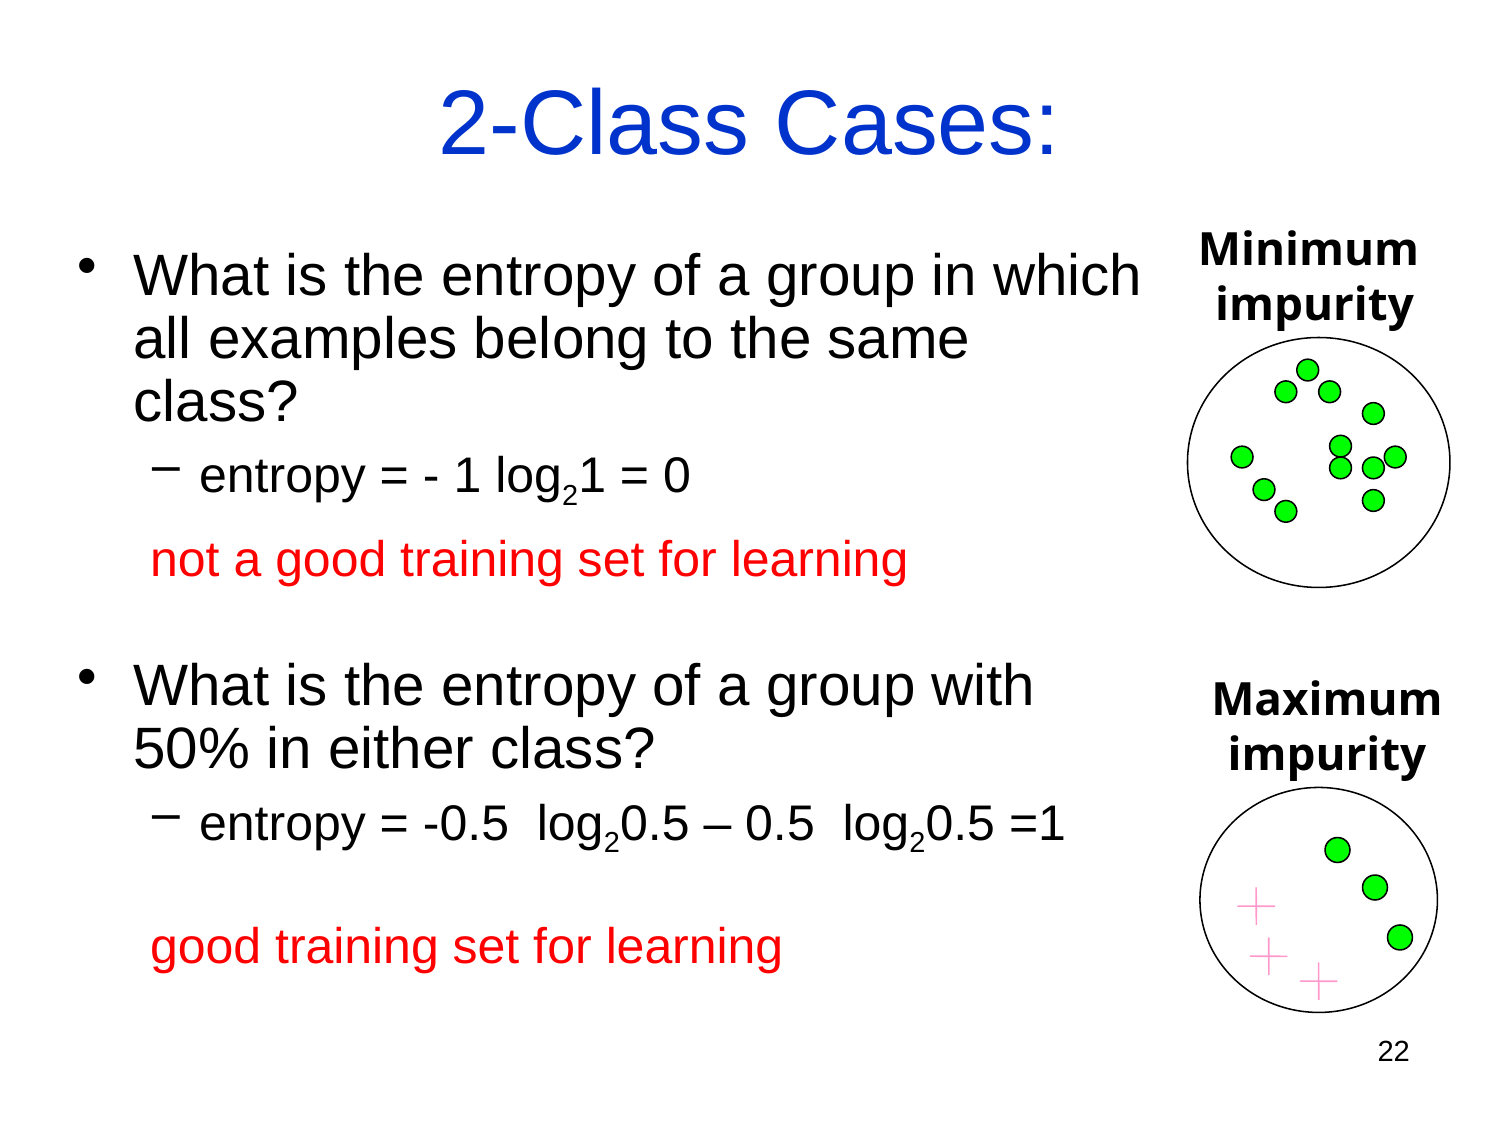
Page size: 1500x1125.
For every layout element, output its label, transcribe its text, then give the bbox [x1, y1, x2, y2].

text_box What is the entropy of a group in which all examples belong to the same class? entropy = - 1 log21 = 0 What is the entropy of a group with 50% in either class? entropy = -0.5 log20.5 – 0.5 log20.5 =1 [62, 237, 1163, 913]
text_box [1237, 887, 1276, 926]
text_box [1387, 924, 1413, 950]
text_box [1187, 337, 1451, 588]
text_box Minimum impurity [1149, 212, 1479, 338]
text_box 2-Class Cases: [74, 45, 1425, 191]
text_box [1299, 962, 1338, 1001]
text_box not a good training set for learning [135, 518, 924, 594]
text_box Maximum impurity [1162, 662, 1492, 788]
text_box [1199, 787, 1438, 1013]
text_box good training set for learning [135, 906, 799, 982]
text_box [1362, 875, 1388, 901]
slide_number 22 [1074, 1024, 1426, 1103]
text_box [1249, 937, 1288, 976]
